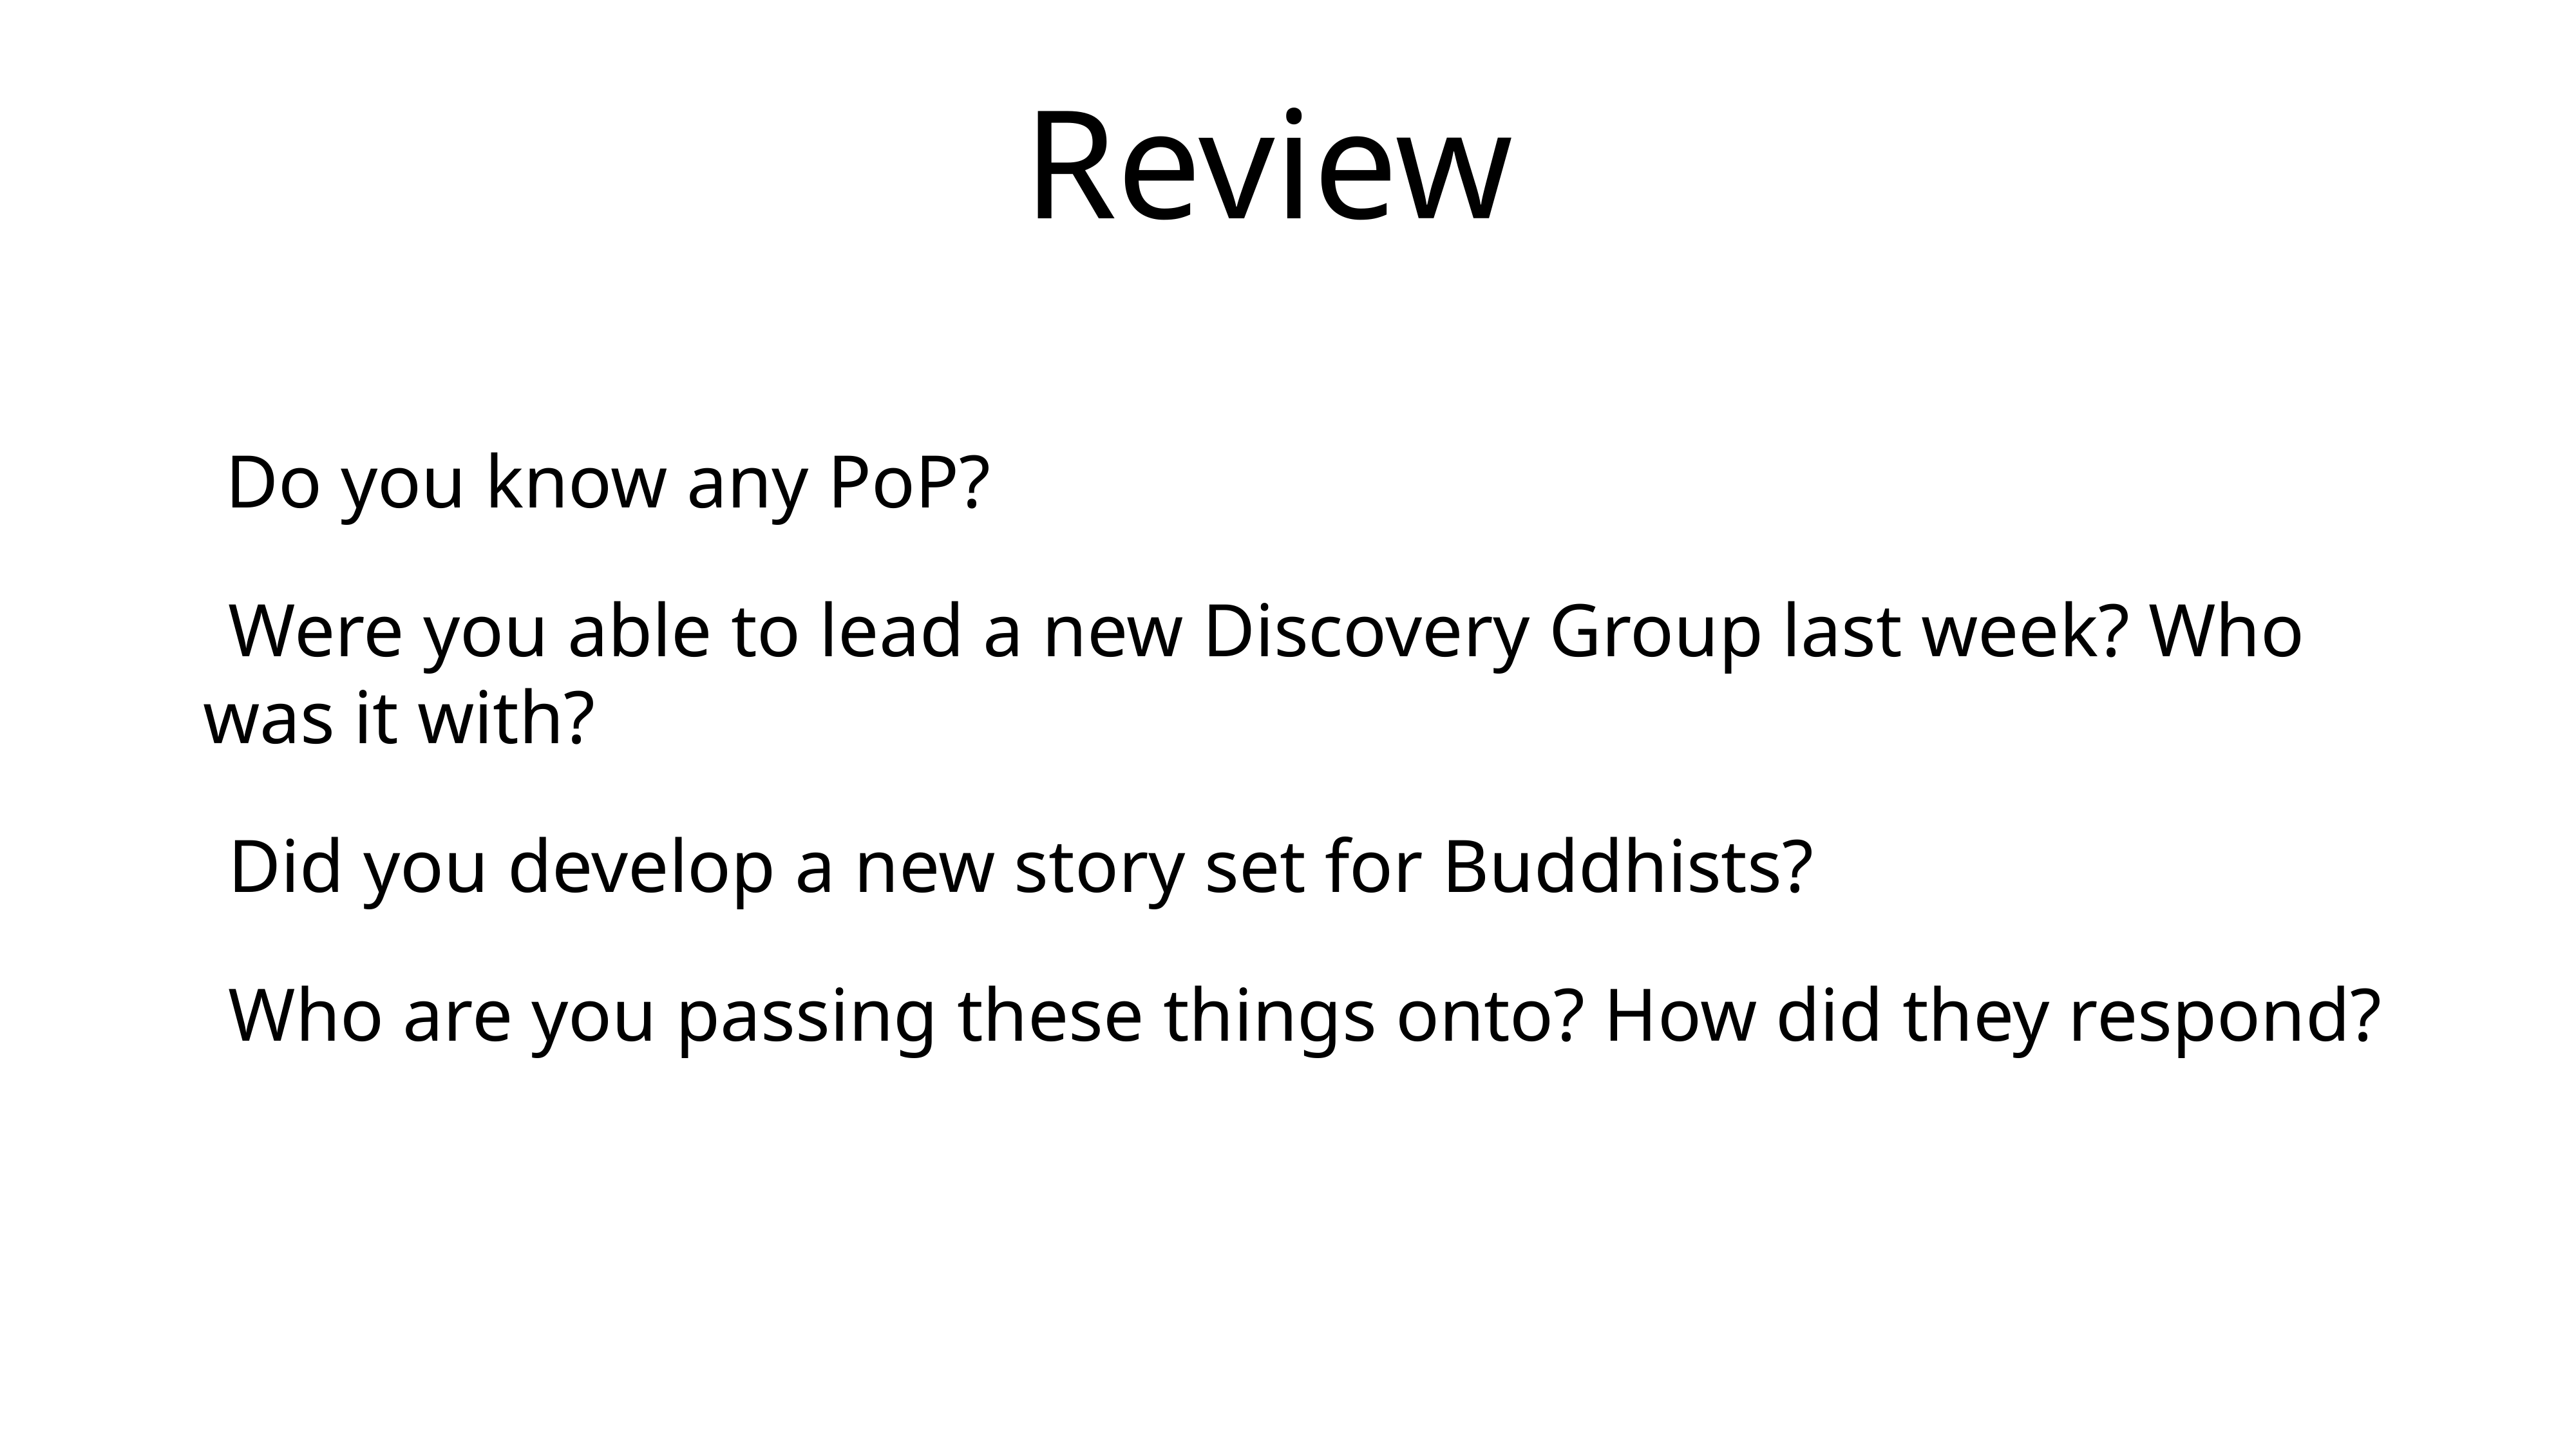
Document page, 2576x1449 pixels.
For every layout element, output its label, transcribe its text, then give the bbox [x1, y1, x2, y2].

title Review [178, 37, 2398, 279]
list Do you know any PoP? Were you able to lead a new Discovery Group last week? Who was it with? Did you develop a new story set for Buddhists? Who are you passing these things onto? How did they respond? [178, 332, 2398, 1316]
